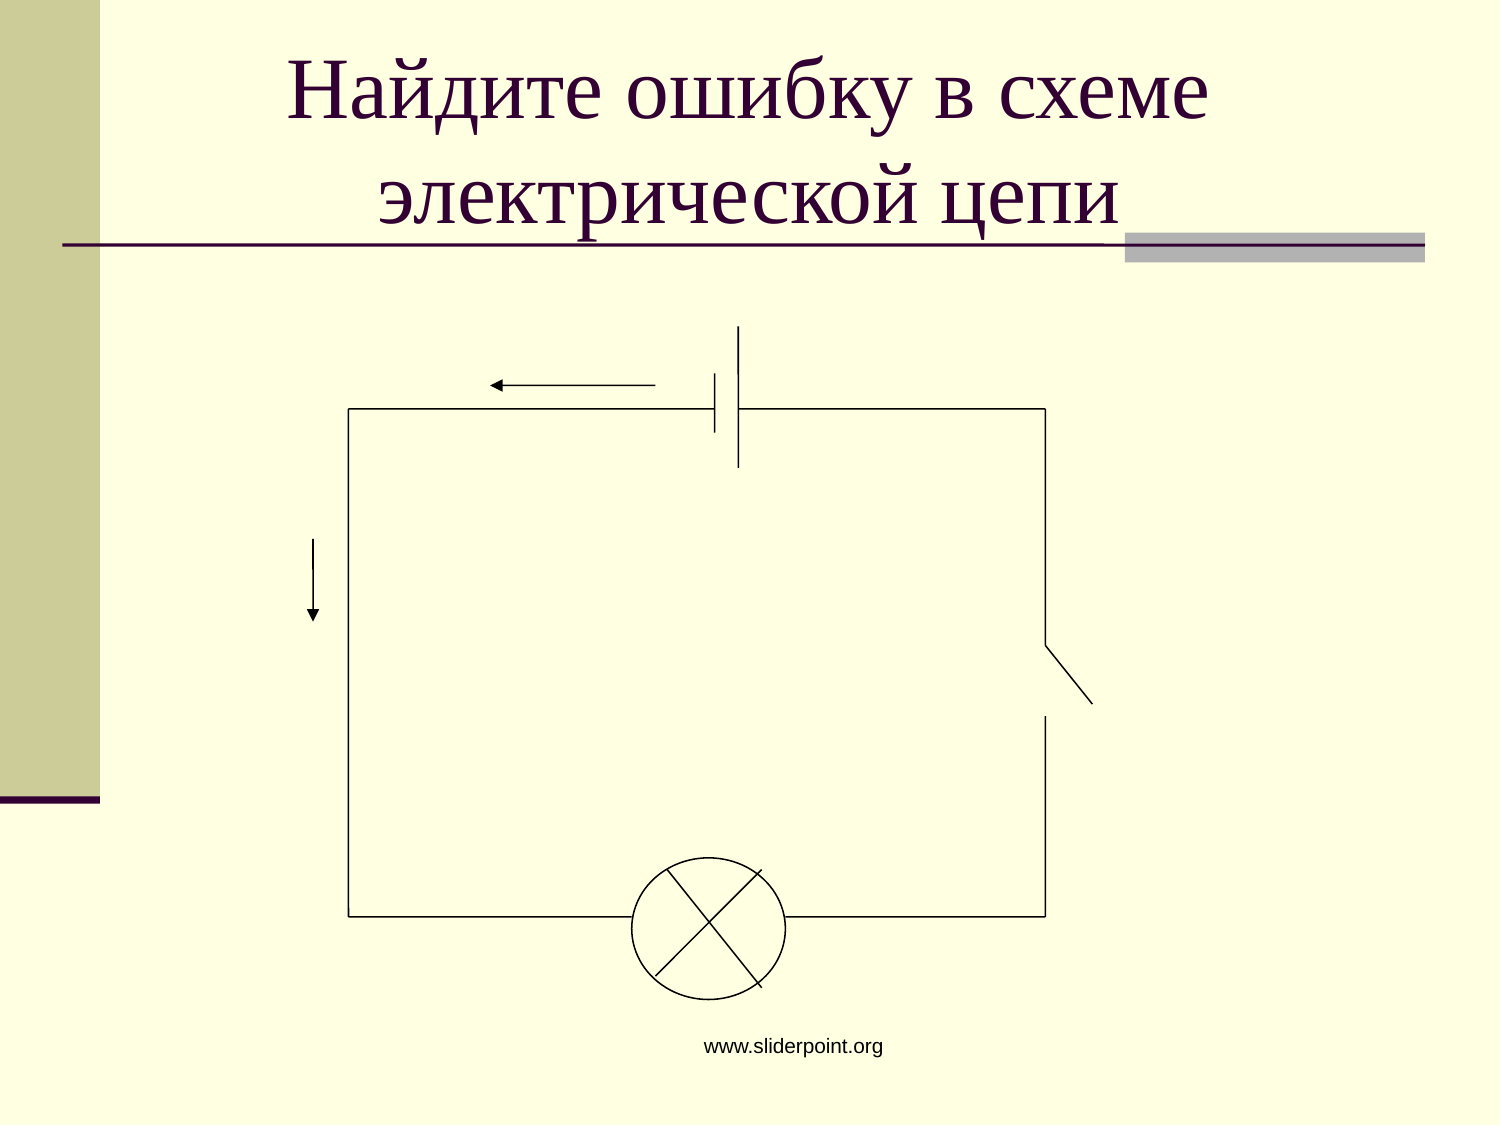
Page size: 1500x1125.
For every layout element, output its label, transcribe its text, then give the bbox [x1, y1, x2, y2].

footer www.sliderpoint.org [549, 1024, 1038, 1101]
text_box [306, 538, 320, 622]
text_box [631, 857, 786, 1000]
text_box [490, 379, 656, 392]
title Найдите ошибку в схеме электрической цепи [72, 16, 1426, 256]
